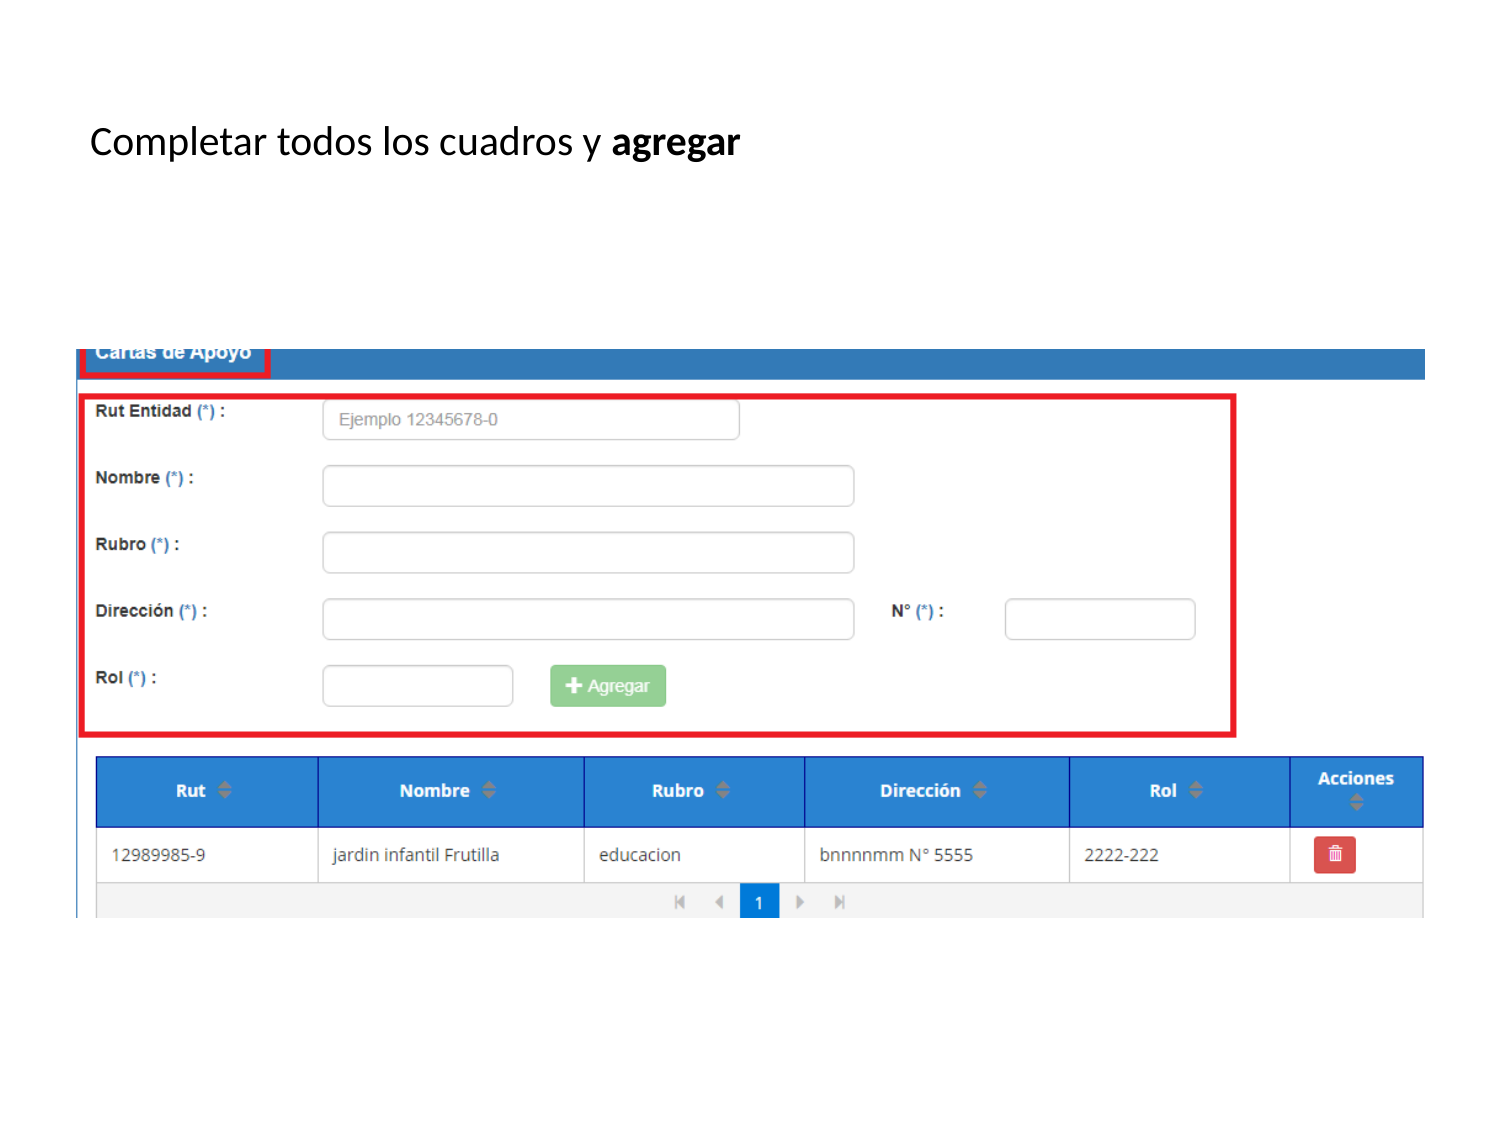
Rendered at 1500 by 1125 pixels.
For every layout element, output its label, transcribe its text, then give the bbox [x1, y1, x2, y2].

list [74, 349, 1426, 918]
title Completar todos los cuadros y agregar [75, 45, 1425, 233]
